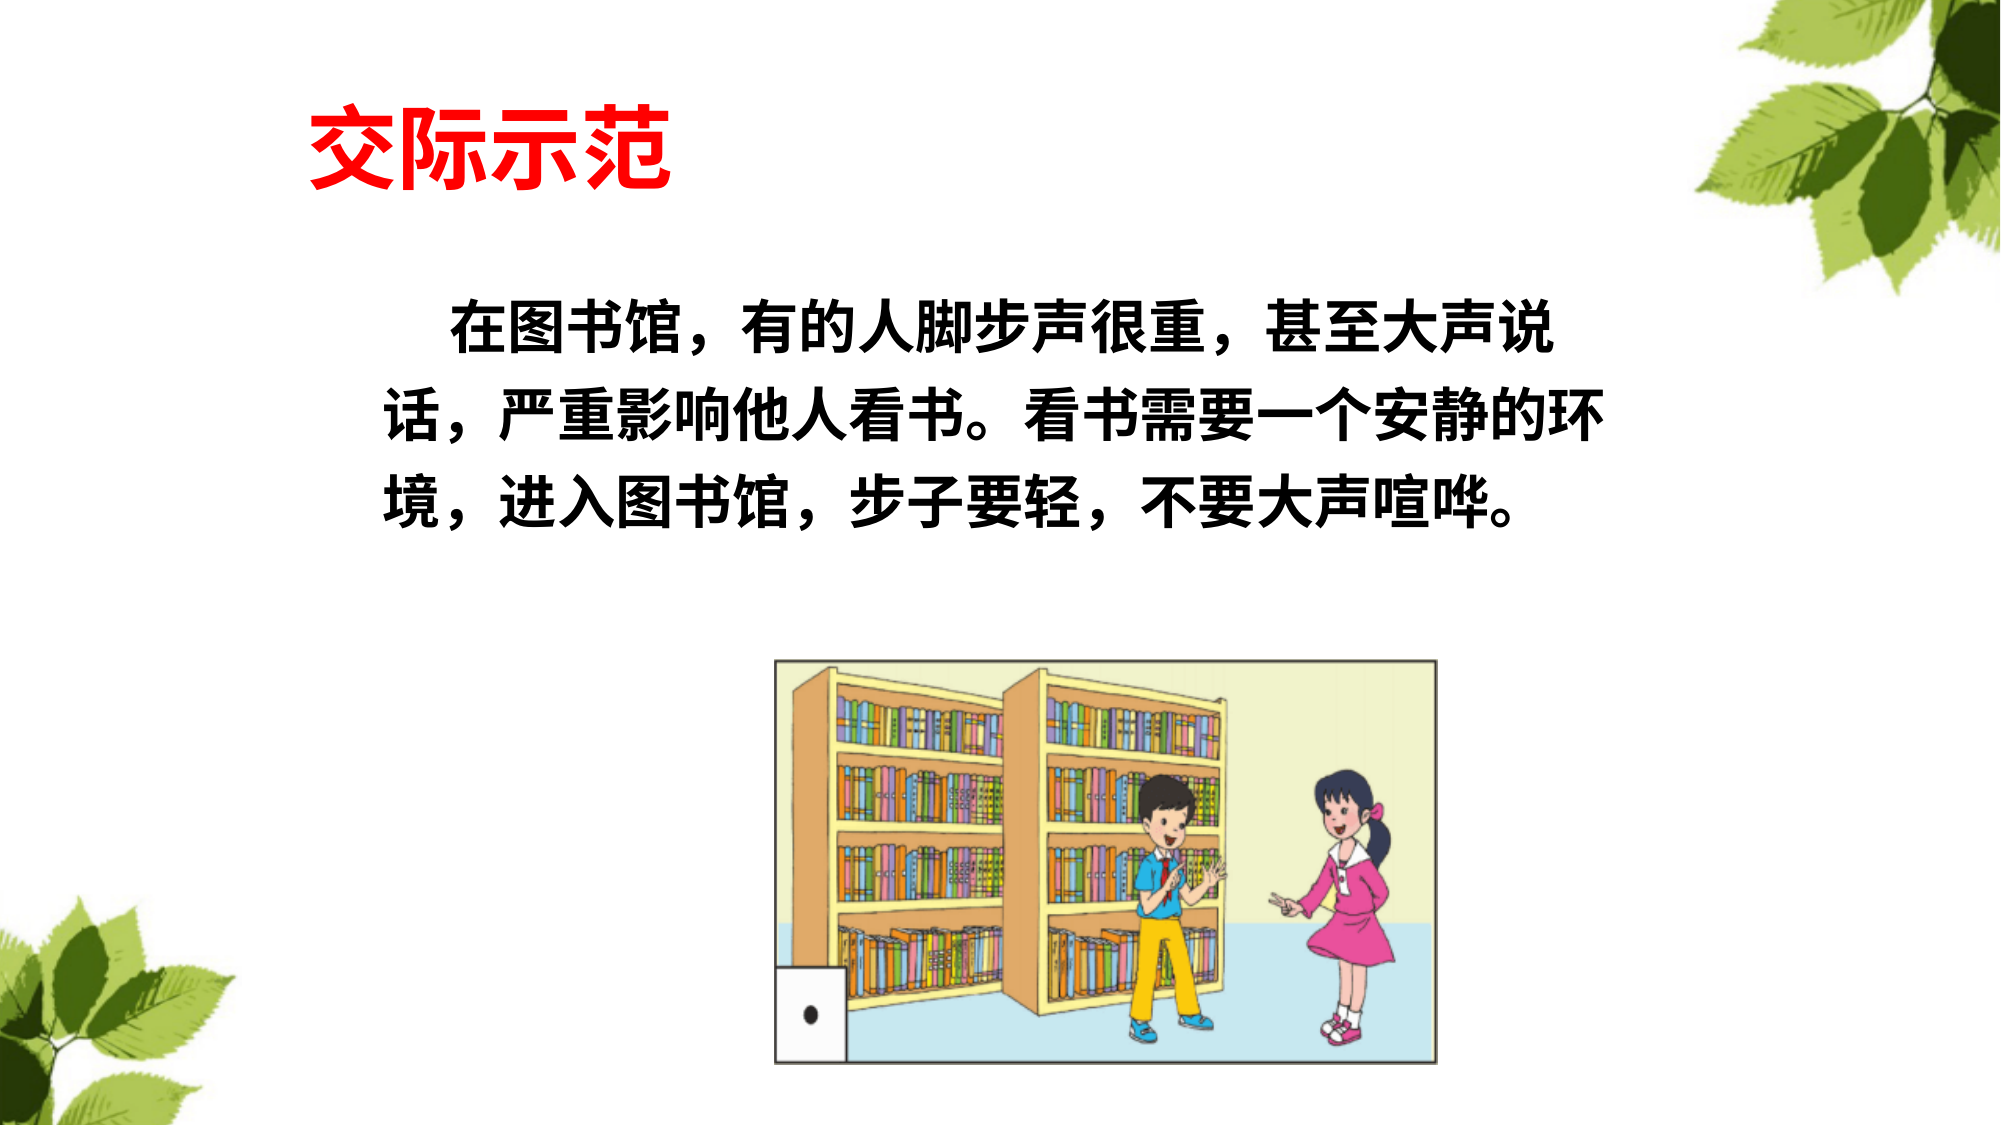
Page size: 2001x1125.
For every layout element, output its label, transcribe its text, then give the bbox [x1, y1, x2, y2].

text_box 交际示范 [291, 83, 705, 209]
picture [774, 659, 1438, 1065]
text_box 在图书馆，有的人脚步声很重，甚至大声说话，严重影响他人看书。看书需要一个安静的环境，进入图书馆，步子要轻，不要大声喧哗。 [367, 265, 1657, 660]
picture [1687, 0, 2001, 303]
picture [0, 890, 242, 1125]
